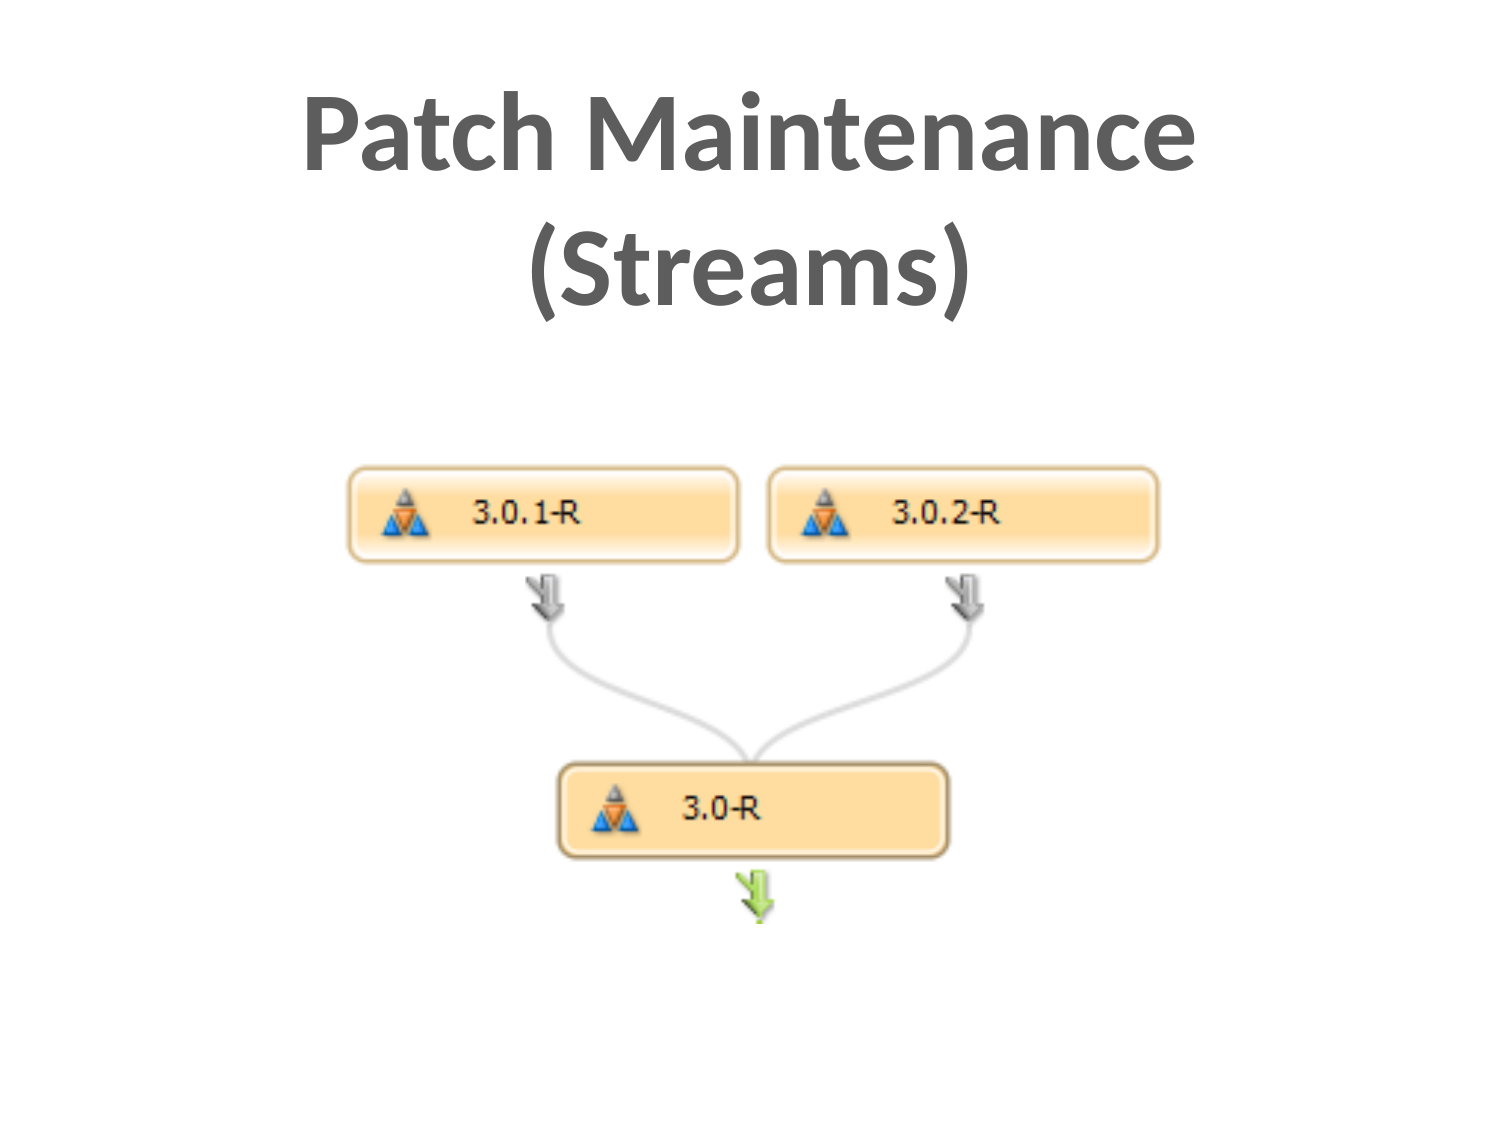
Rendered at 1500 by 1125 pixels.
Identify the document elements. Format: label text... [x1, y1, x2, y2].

picture [255, 430, 1245, 924]
text_box Patch Maintenance (Streams) [0, 49, 1500, 335]
